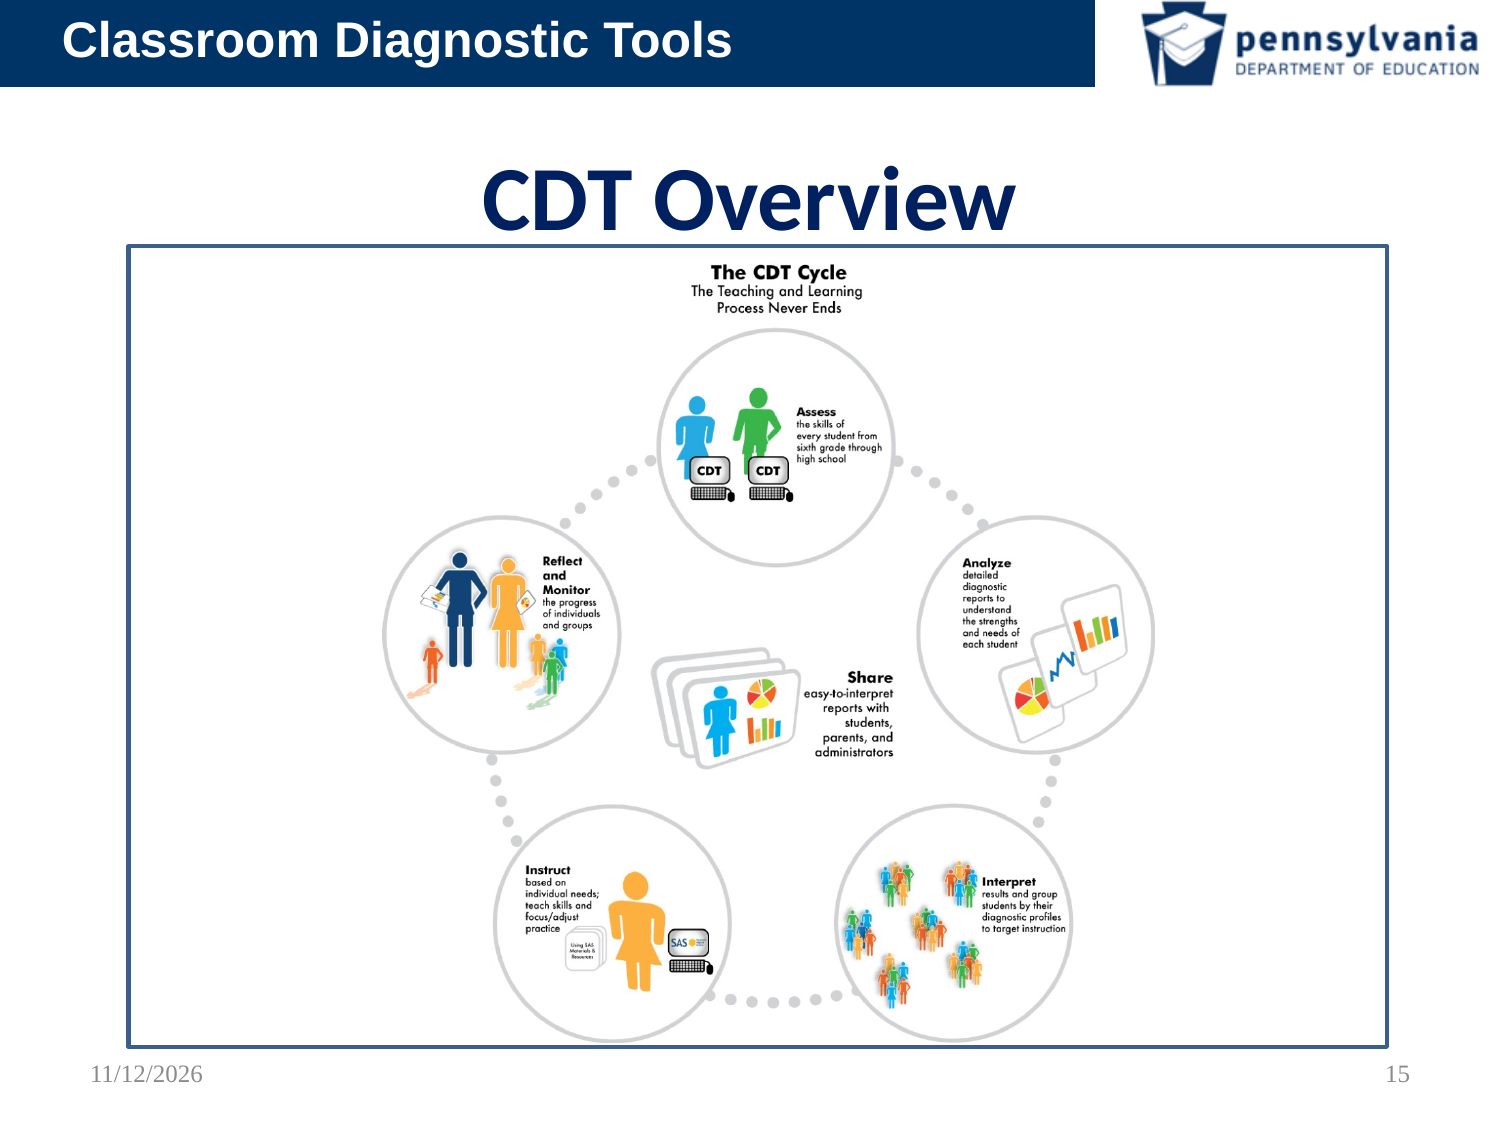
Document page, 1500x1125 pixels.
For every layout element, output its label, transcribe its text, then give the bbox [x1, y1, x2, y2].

text_box [126, 244, 1389, 1042]
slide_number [75, 1042, 425, 1103]
slide_number 15 [1074, 1042, 1425, 1103]
title CDT Overview [74, 44, 1426, 233]
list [381, 262, 1156, 1043]
picture [1134, 0, 1485, 90]
